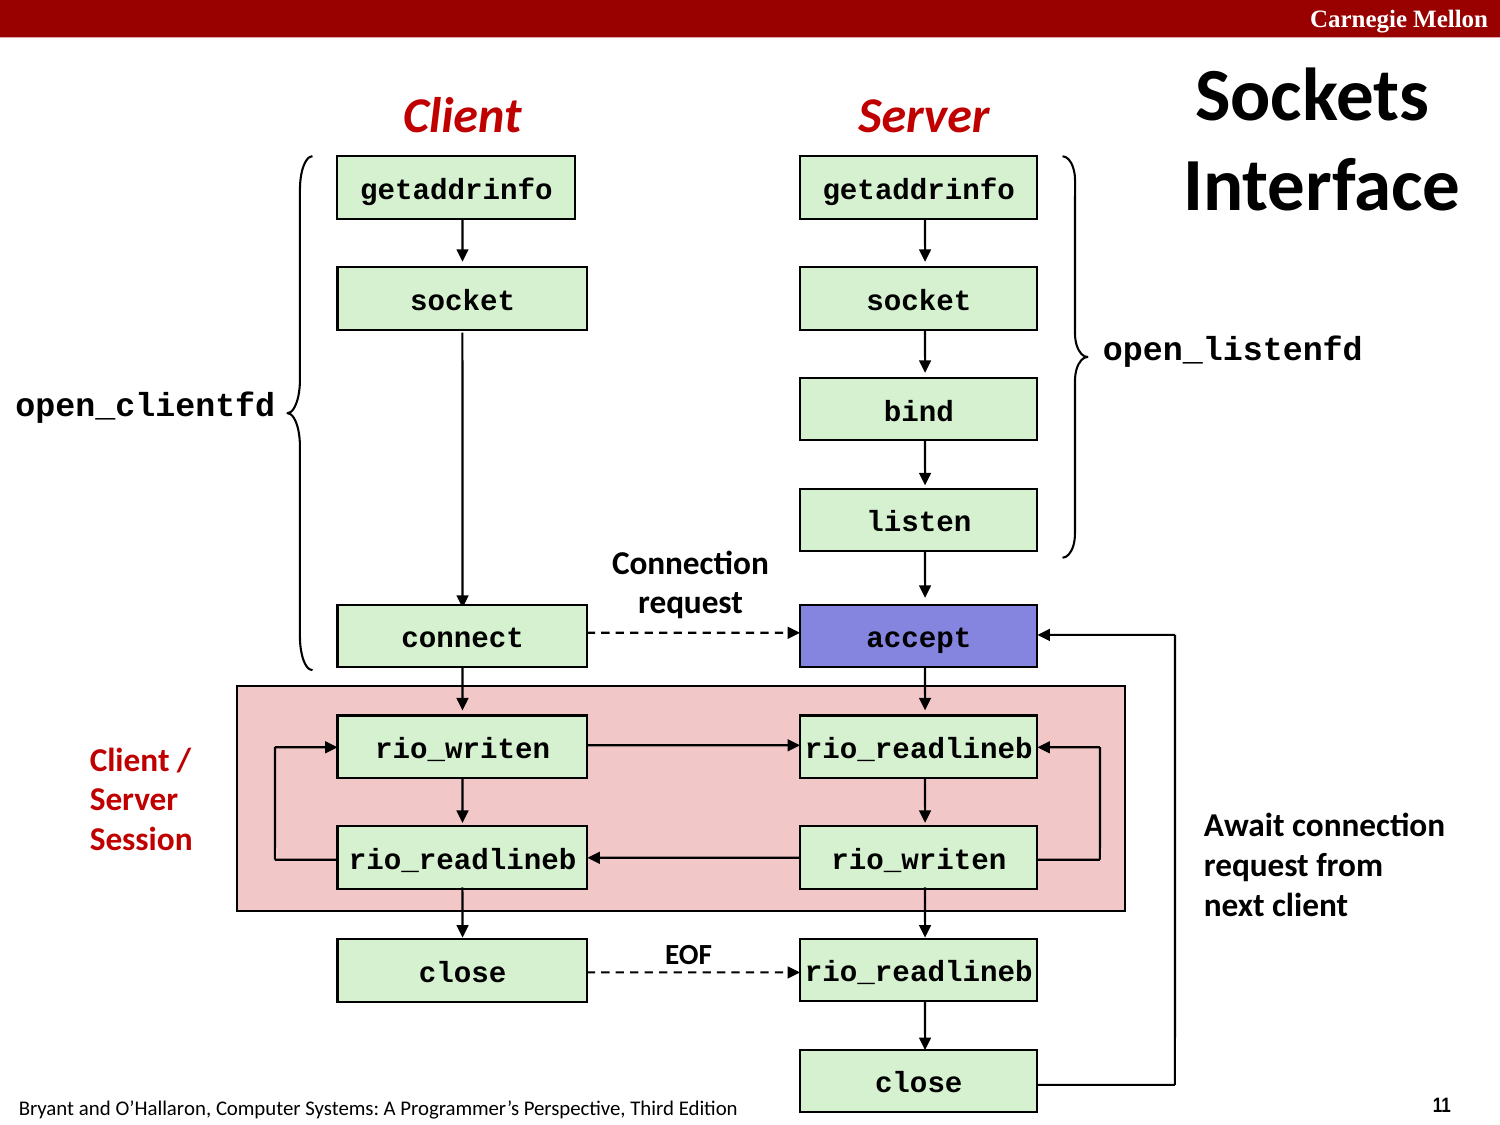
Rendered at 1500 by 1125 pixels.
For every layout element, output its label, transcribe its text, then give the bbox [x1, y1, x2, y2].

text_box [337, 634, 1176, 1113]
text_box open_clientfd [0, 375, 291, 430]
text_box getaddrinfo [799, 156, 1038, 219]
text_box Await connection request from next client [1189, 796, 1461, 931]
text_box socket [337, 267, 588, 330]
text_box [456, 219, 469, 262]
text_box socket [799, 267, 1038, 330]
text_box Client [388, 74, 537, 150]
text_box [918, 219, 932, 262]
title Sockets Interface [1137, 37, 1488, 234]
text_box [291, 156, 313, 671]
text_box getaddrinfo [337, 156, 575, 219]
text_box [1062, 156, 1088, 558]
text_box connect [337, 604, 588, 634]
text_box accept [799, 604, 1038, 633]
text_box bind [799, 378, 1038, 441]
text_box [918, 330, 932, 373]
text_box [918, 441, 932, 486]
text_box open_listenfd [1088, 320, 1378, 375]
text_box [74, 685, 332, 911]
text_box Connection request [597, 533, 785, 628]
text_box listen [799, 488, 1038, 552]
text_box [456, 332, 469, 604]
text_box [787, 626, 799, 633]
text_box Server [843, 74, 1005, 150]
text_box [918, 552, 932, 598]
